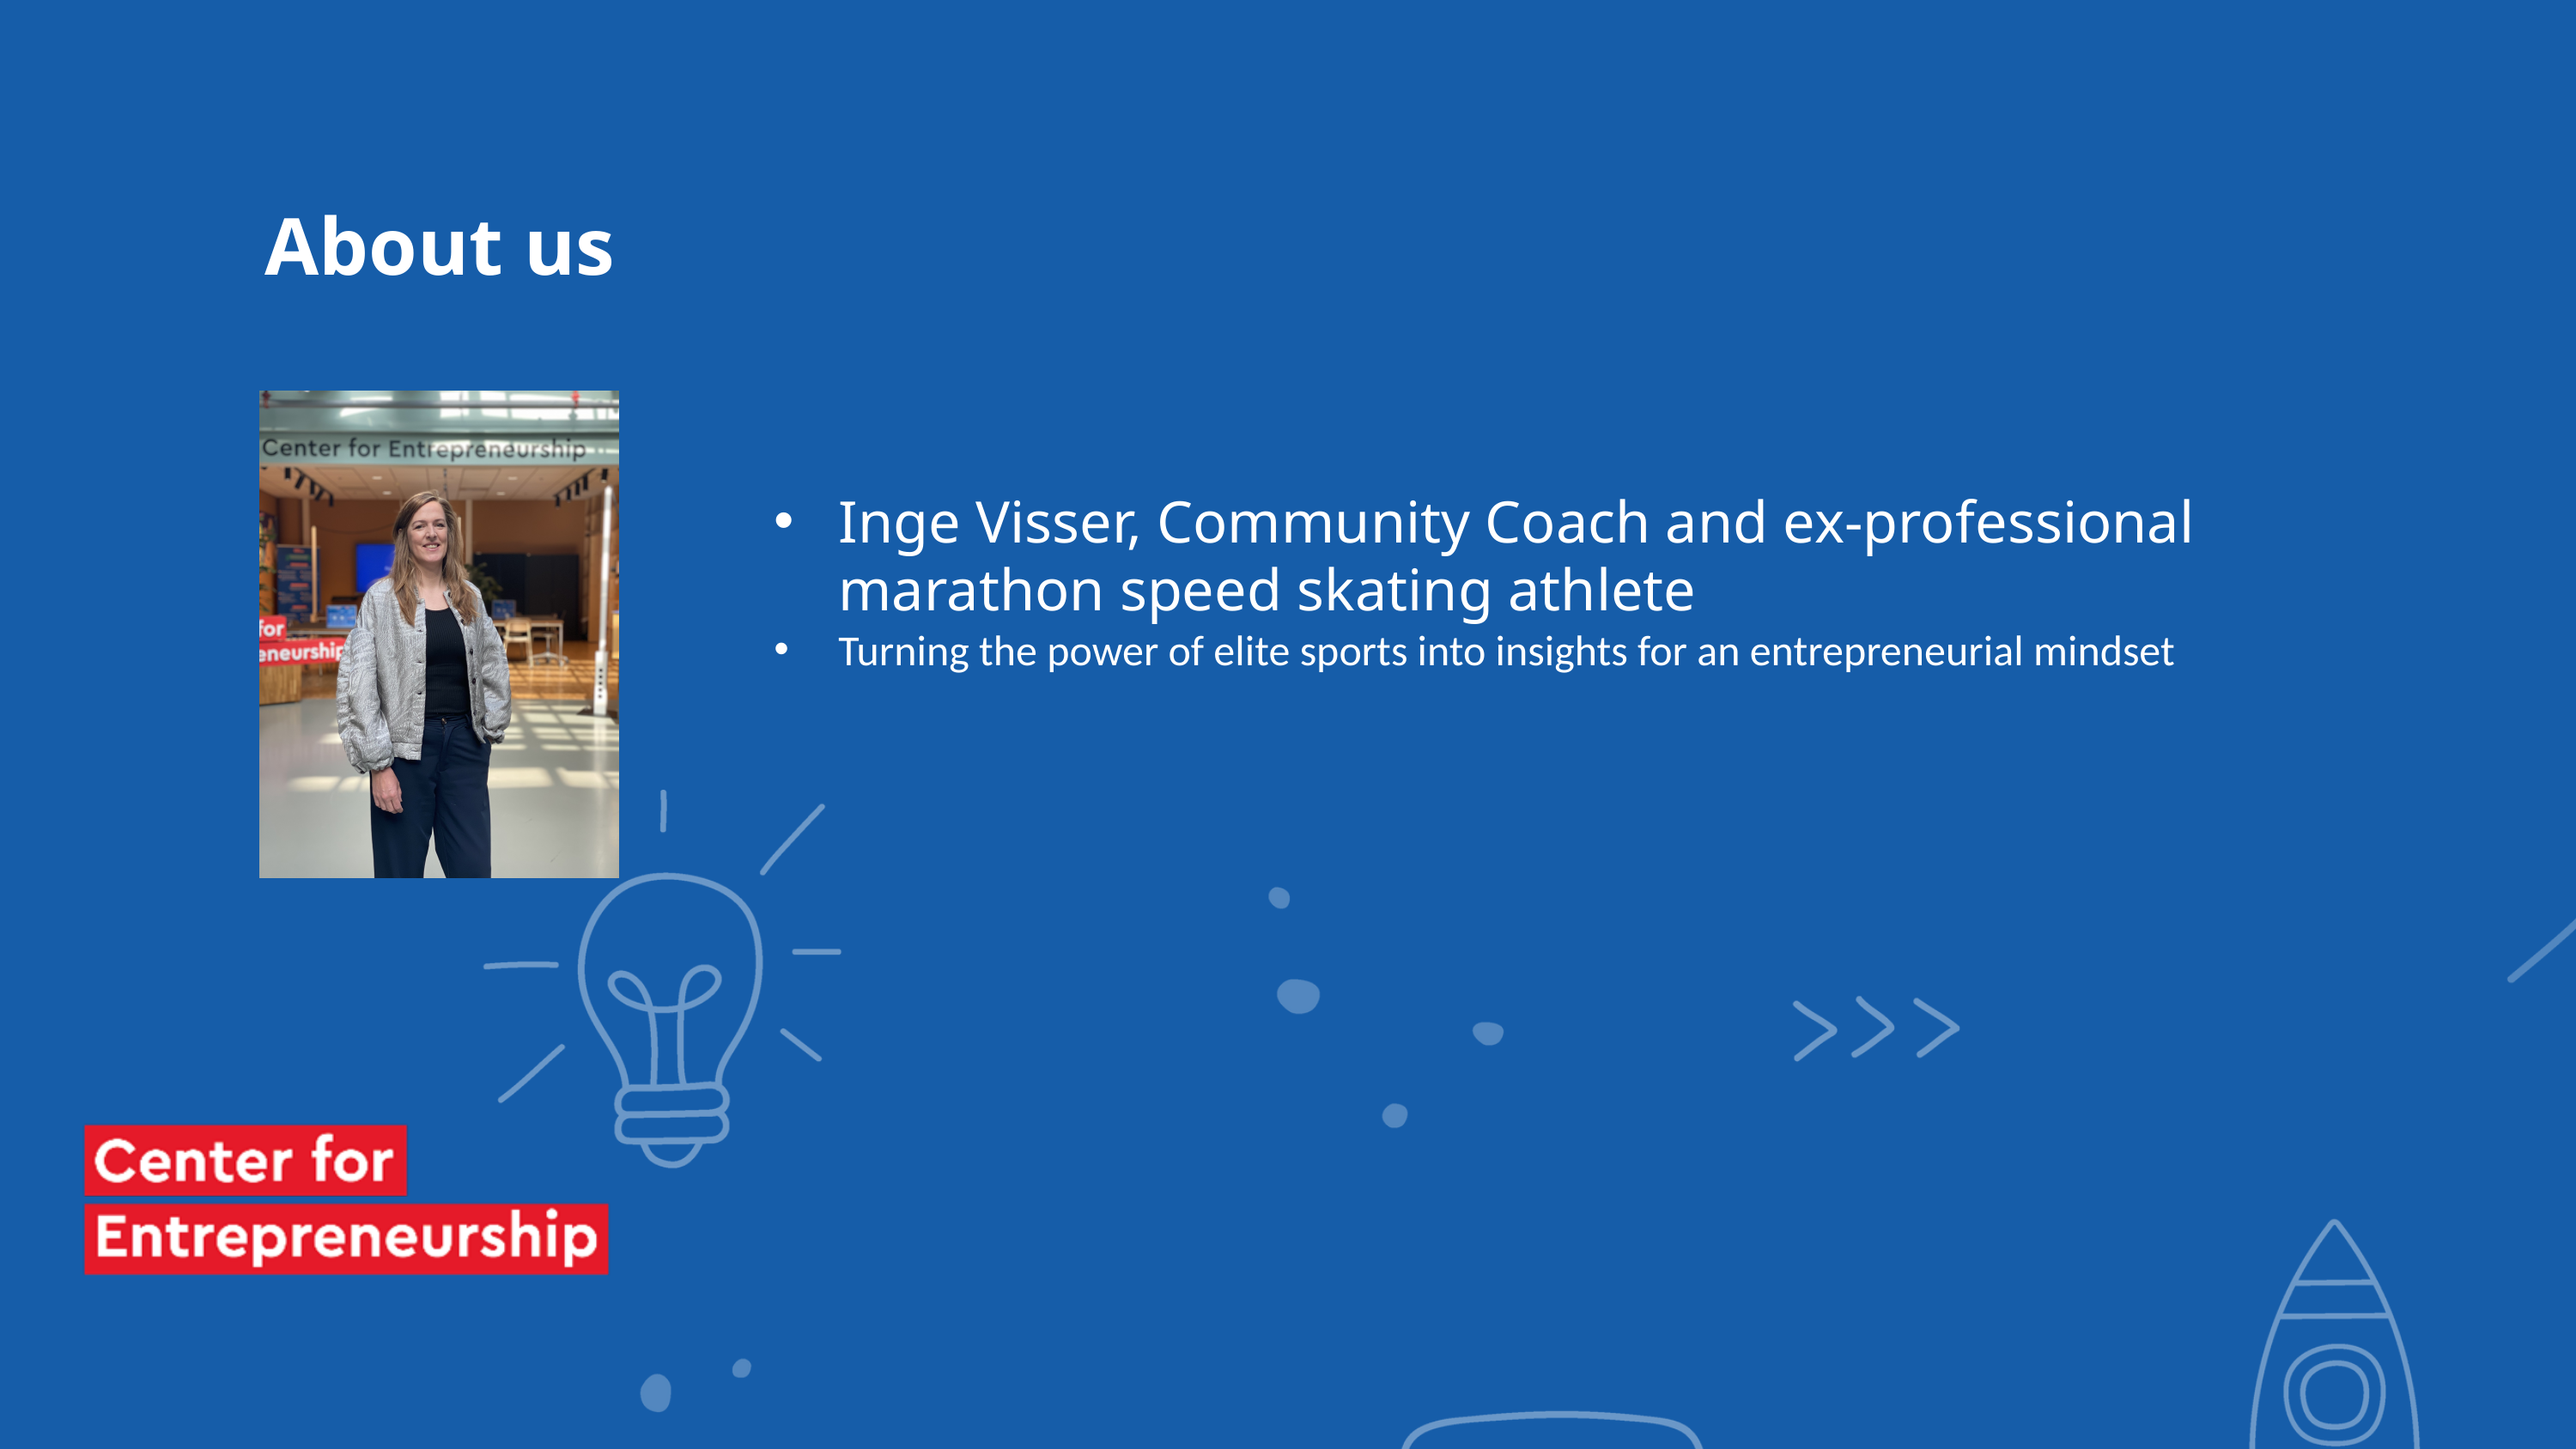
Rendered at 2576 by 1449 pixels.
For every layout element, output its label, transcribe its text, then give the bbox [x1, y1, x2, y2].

text_box [381, 790, 2576, 1449]
text_box [67, 1103, 381, 1314]
text_box Inge Visser, Community Coach and ex-professional marathon speed skating athlete Turning the power of elite sports into insights for an entrepreneurial mindset [761, 409, 2375, 749]
text_box About us [264, 171, 2285, 292]
picture [259, 391, 619, 879]
